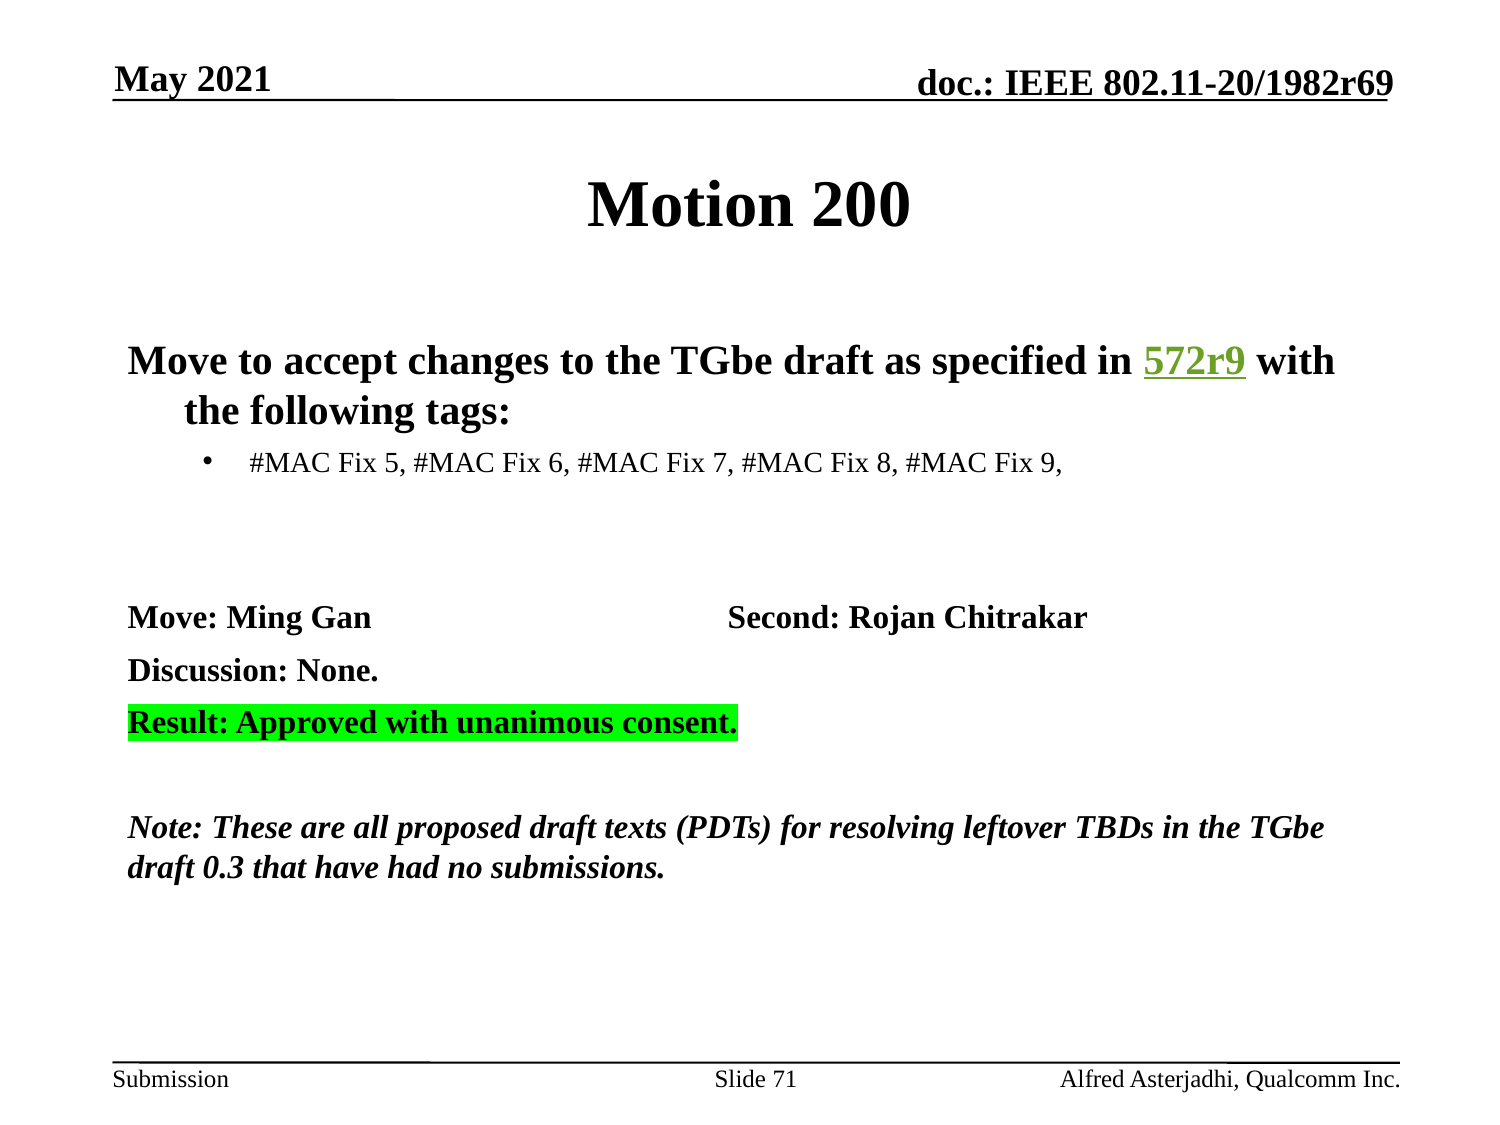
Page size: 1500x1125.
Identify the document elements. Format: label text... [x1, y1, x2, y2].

title Motion 200 [112, 112, 1388, 288]
list Move to accept changes to the TGbe draft as specified in 572r9 with the following tags: #MAC Fix 5, #MAC Fix 6, #MAC Fix 7, #MAC Fix 8, #MAC Fix 9, Move: Ming Gan Second: Rojan Chitrakar Discussion: None. Result: Approved with unanimous consent. Note: These are all proposed draft texts (PDTs) for resolving leftover TBDs in the TGbe draft 0.3 that have had no submissions. [112, 324, 1388, 1000]
footer Alfred Asterjadhi, Qualcomm Inc. [878, 1061, 1402, 1093]
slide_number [114, 54, 423, 100]
slide_number Slide 71 [712, 1061, 800, 1123]
